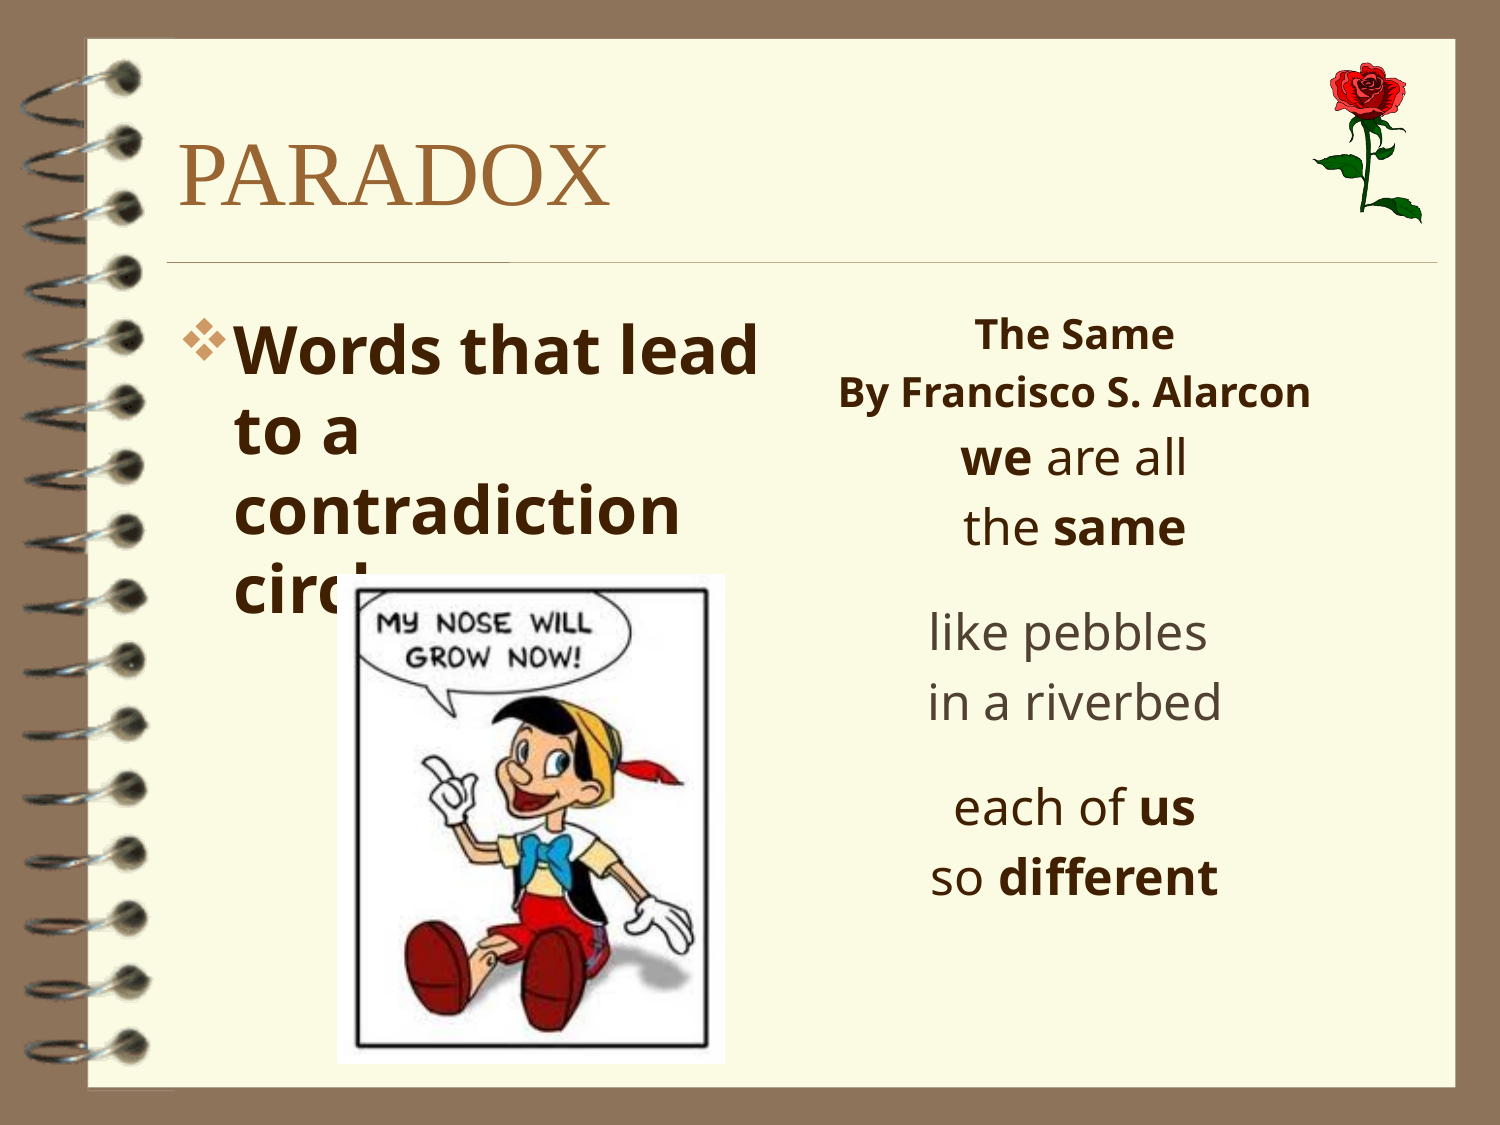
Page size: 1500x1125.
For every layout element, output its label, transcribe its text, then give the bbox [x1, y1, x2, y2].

list The Same By Francisco S. Alarcon we are all the same like pebbles in a riverbed each of us so different [812, 299, 1338, 1063]
picture [337, 574, 726, 1064]
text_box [1312, 62, 1423, 225]
list Words that lead to a contradiction circle [162, 299, 788, 976]
picture [0, 0, 175, 1125]
title PARADOX [162, 74, 1438, 263]
